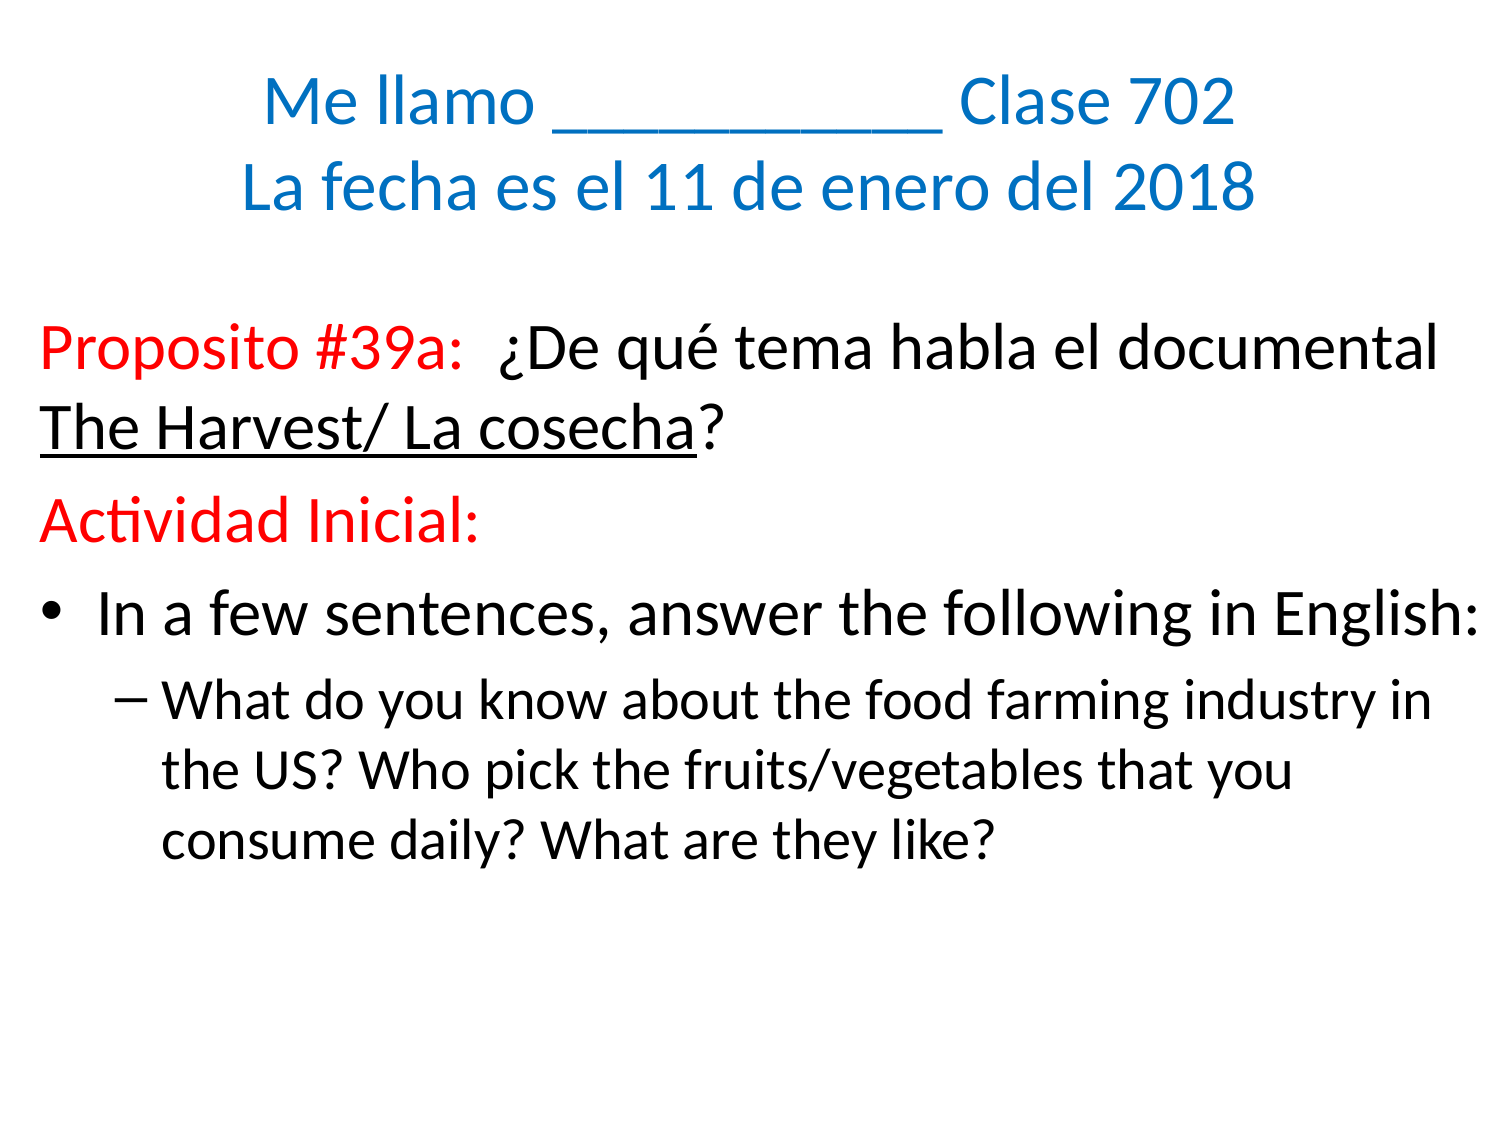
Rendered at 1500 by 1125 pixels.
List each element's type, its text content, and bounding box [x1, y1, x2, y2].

title Me llamo ___________ Clase 702 La fecha es el 11 de enero del 2018 [75, 45, 1425, 233]
list Proposito #39a: ¿De qué tema habla el documental The Harvest/ La cosecha? Actividad Inicial: In a few sentences, answer the following in English: What do you know about the food farming industry in the US? Who pick the fruits/vegetables that you consume daily? What are they like? [24, 295, 1500, 1038]
